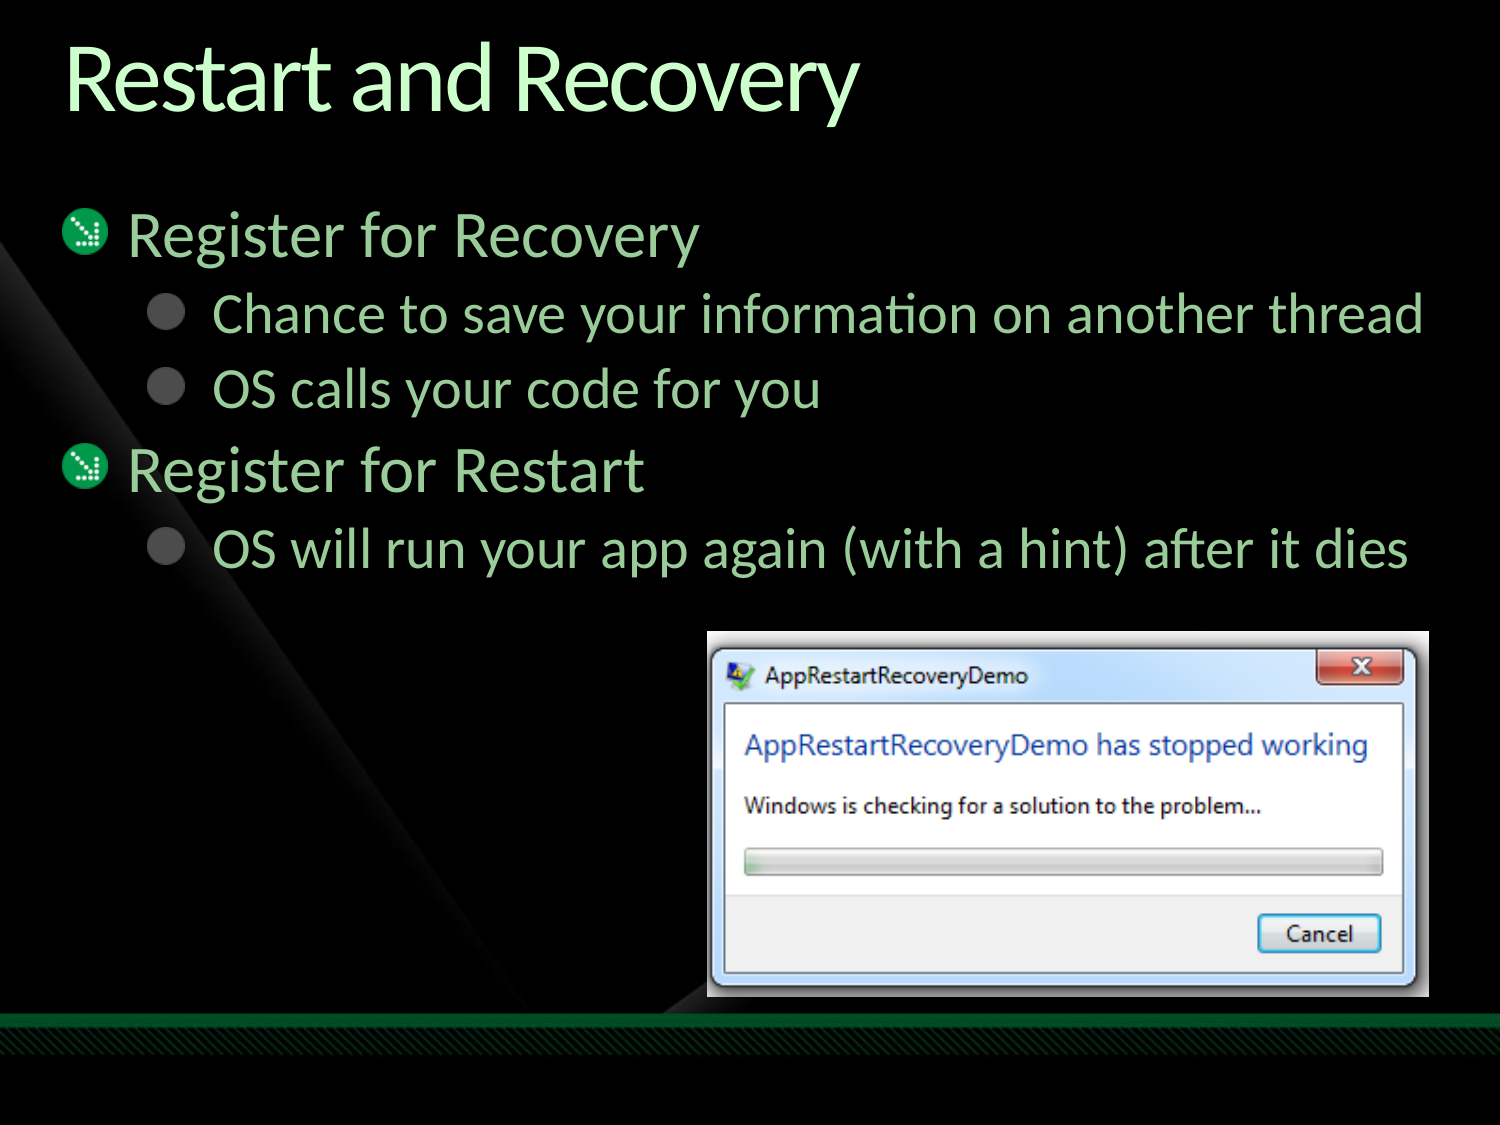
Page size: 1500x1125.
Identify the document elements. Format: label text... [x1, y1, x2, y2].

list Register for Recovery Chance to save your information on another thread OS calls your code for you Register for Restart OS will run your app again (with a hint) after it dies [62, 200, 1463, 1006]
picture [0, 0, 1500, 1125]
title Restart and Recovery [63, 24, 1438, 134]
